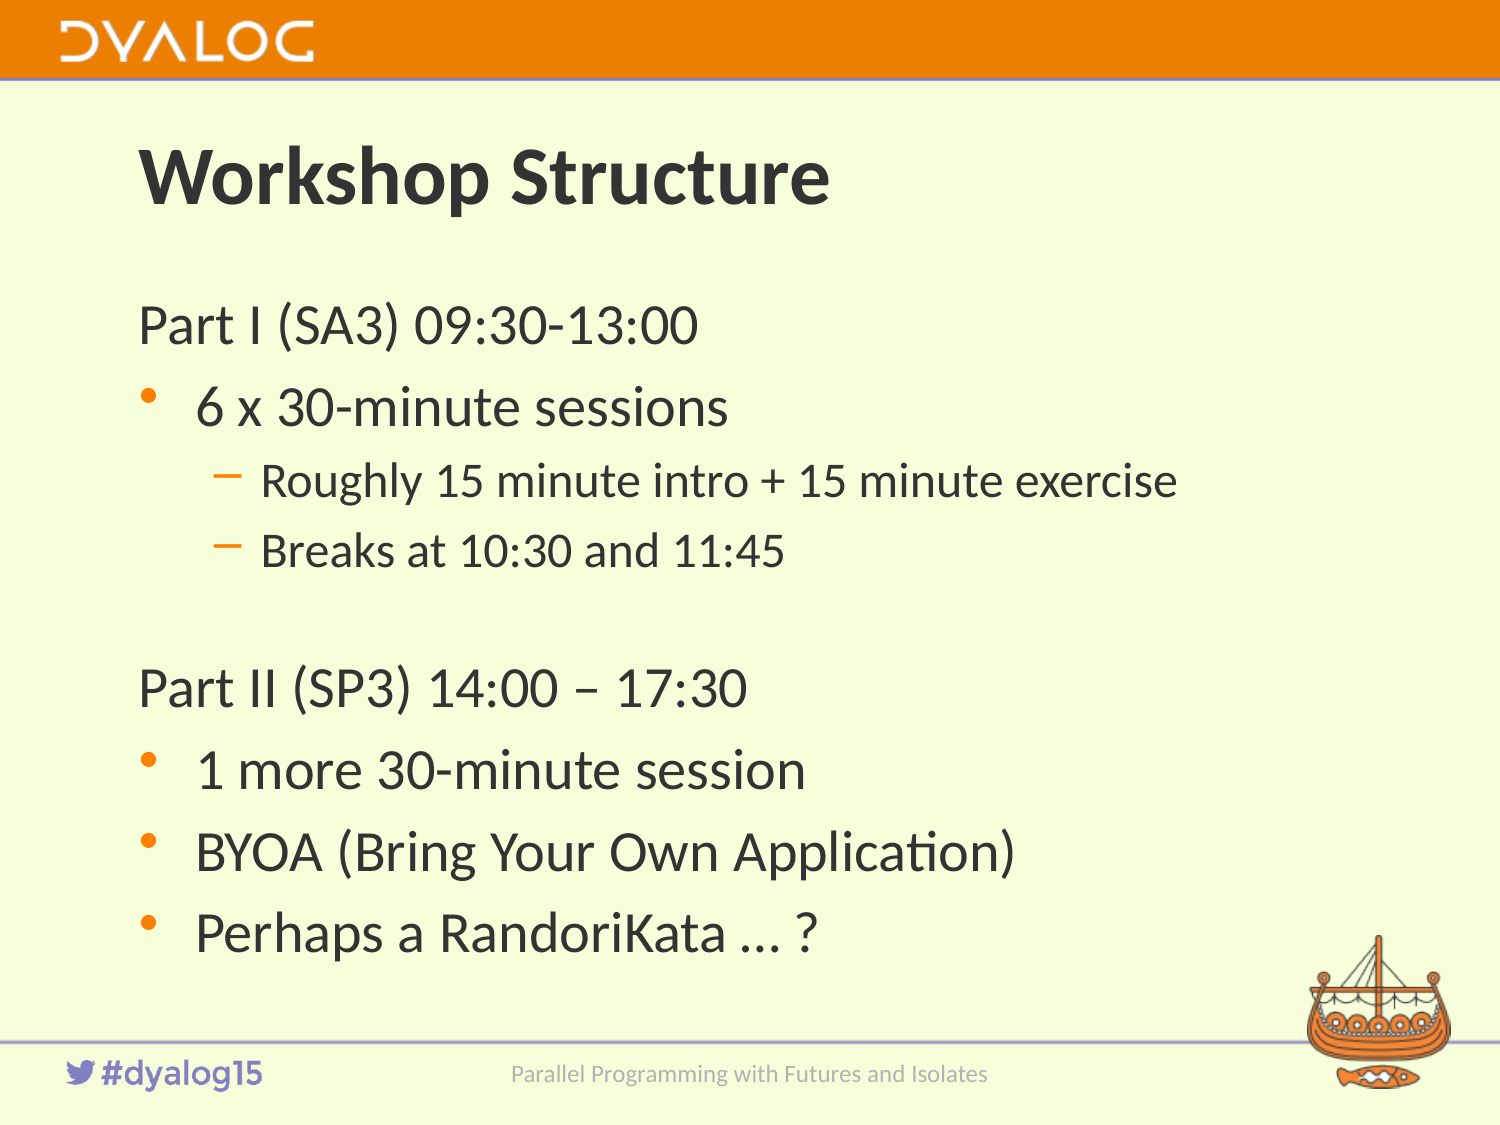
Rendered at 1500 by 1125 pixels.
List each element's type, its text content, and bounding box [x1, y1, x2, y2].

title Workshop Structure [123, 113, 1376, 254]
footer Parallel Programming with Futures and Isolates [395, 1042, 1105, 1103]
picture [0, 0, 1500, 1125]
list Part I (SA3) 09:30-13:00 6 x 30-minute sessions Roughly 15 minute intro + 15 minute exercise Breaks at 10:30 and 11:45 Part II (SP3) 14:00 – 17:30 1 more 30-minute session BYOA (Bring Your Own Application) Perhaps a RandoriKata … ? [123, 278, 1376, 988]
